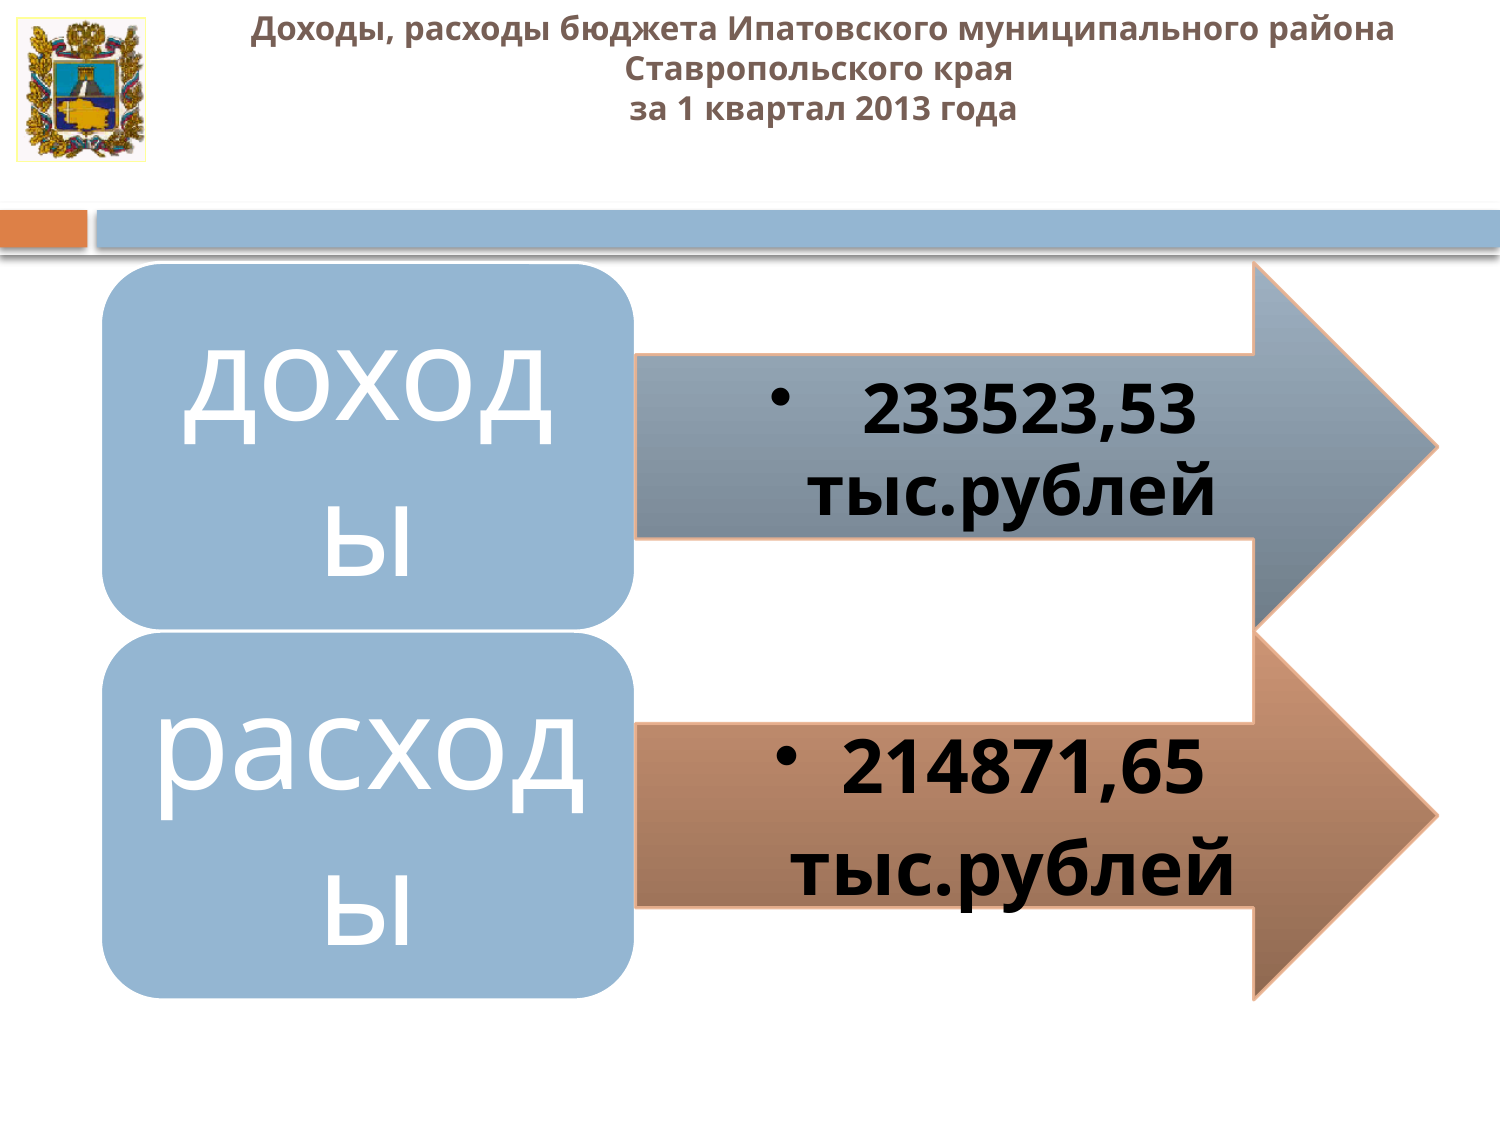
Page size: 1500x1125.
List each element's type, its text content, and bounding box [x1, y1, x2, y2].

picture [17, 18, 145, 162]
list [100, 262, 1439, 1001]
title Доходы, расходы бюджета Ипатовского муниципального района Ставропольского края за 1 квартал 2013 года [222, 0, 1425, 200]
